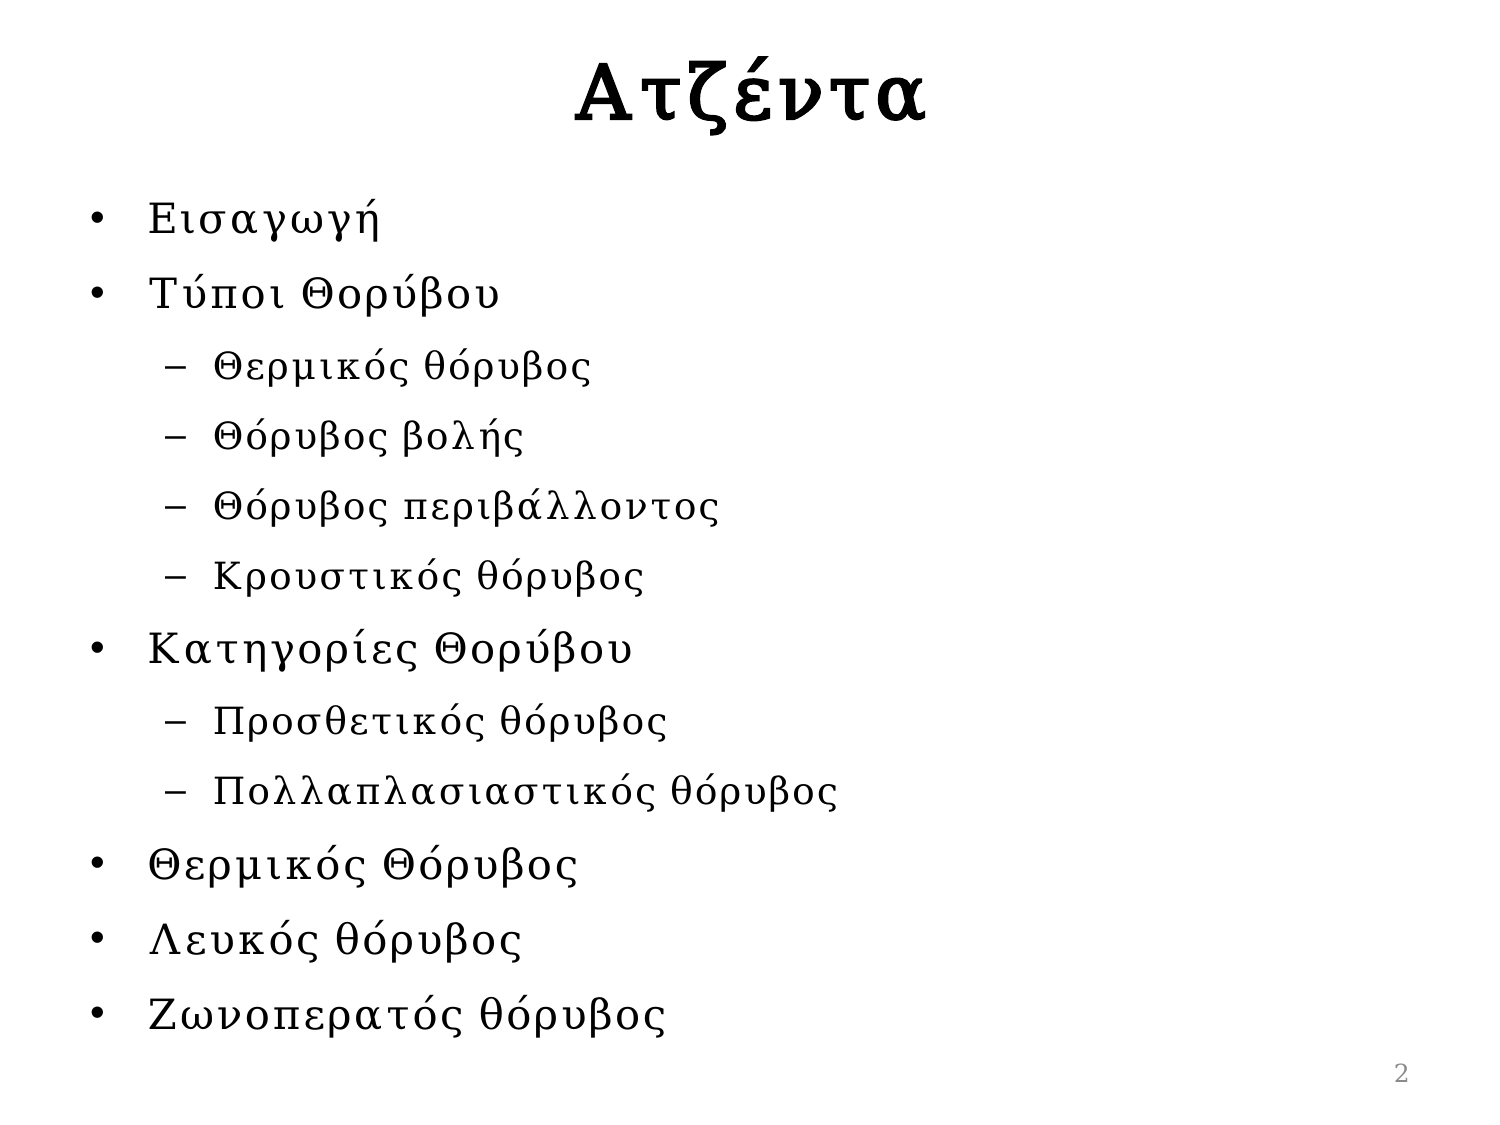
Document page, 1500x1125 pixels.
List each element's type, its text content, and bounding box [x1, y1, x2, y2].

list Εισαγωγή Τύποι Θορύβου Θερμικός θόρυβος Θόρυβος βολής Θόρυβος περιβάλλοντος Κρουστικός θόρυβος Κατηγορίες Θορύβου Προσθετικός θόρυβος Πολλαπλασιαστικός θόρυβος Θερμικός Θόρυβος Λευκός θόρυβος Ζωνοπερατός θόρυβος [75, 184, 1425, 1071]
title Ατζέντα [75, 19, 1425, 159]
slide_number 2 [1222, 1042, 1425, 1103]
